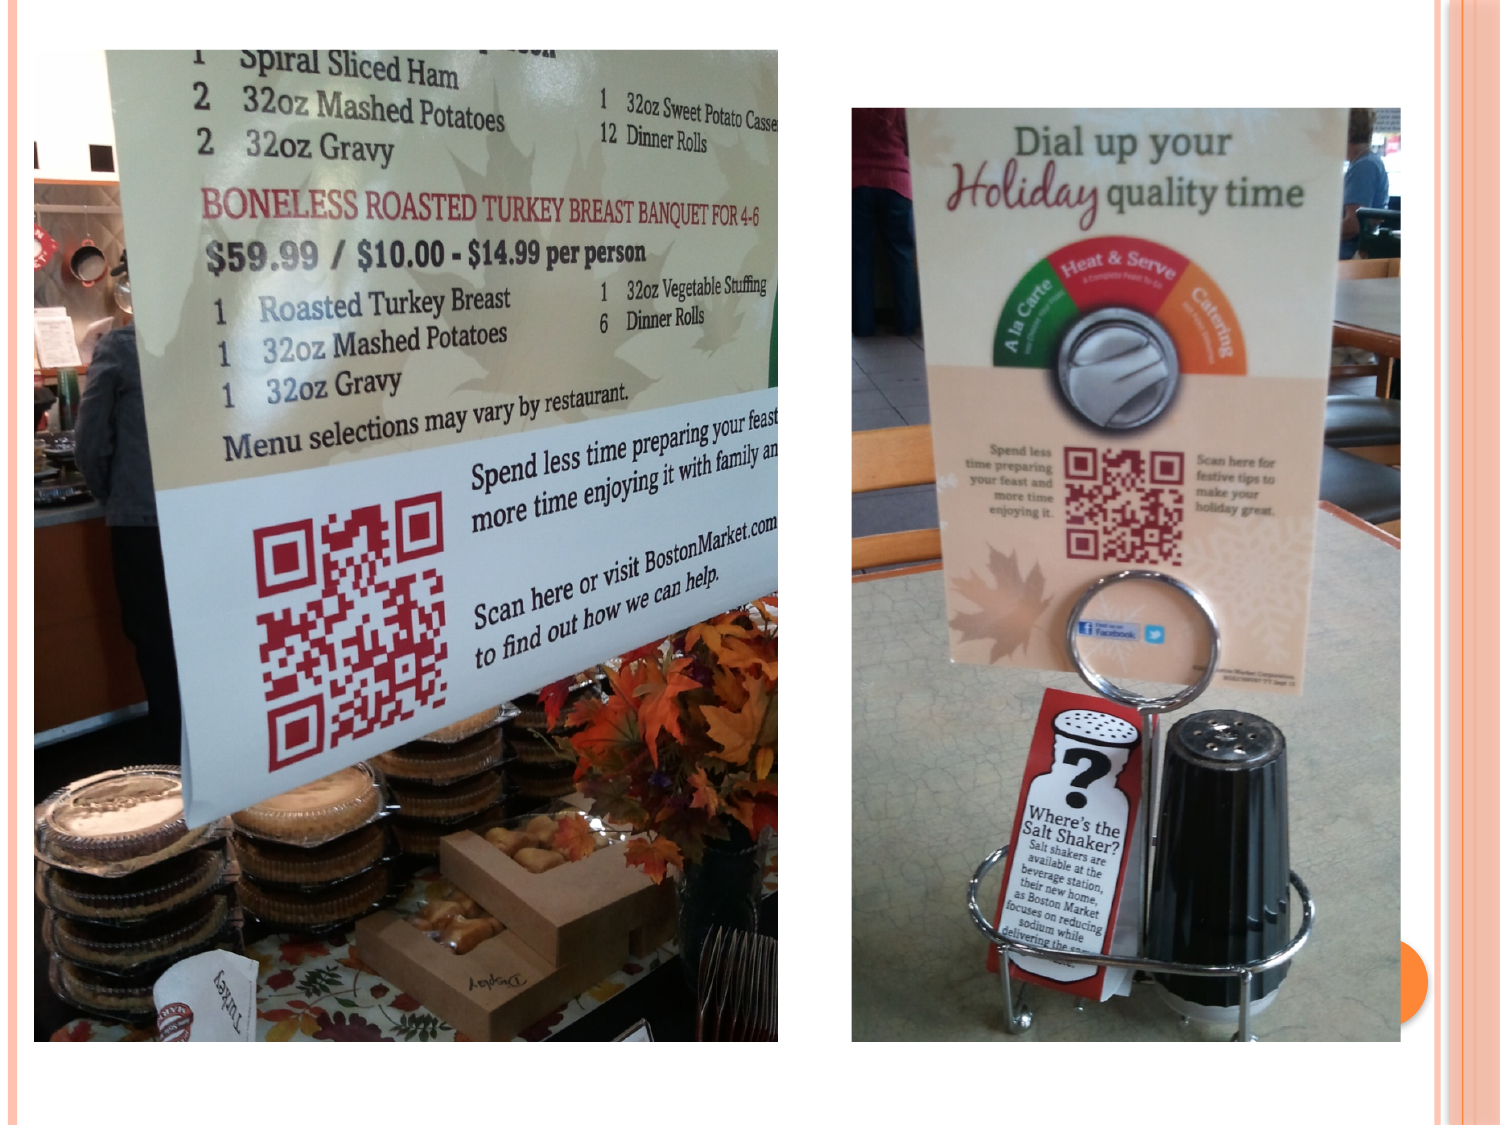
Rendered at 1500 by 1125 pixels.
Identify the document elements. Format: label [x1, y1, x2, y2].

picture [0, 51, 1500, 1041]
